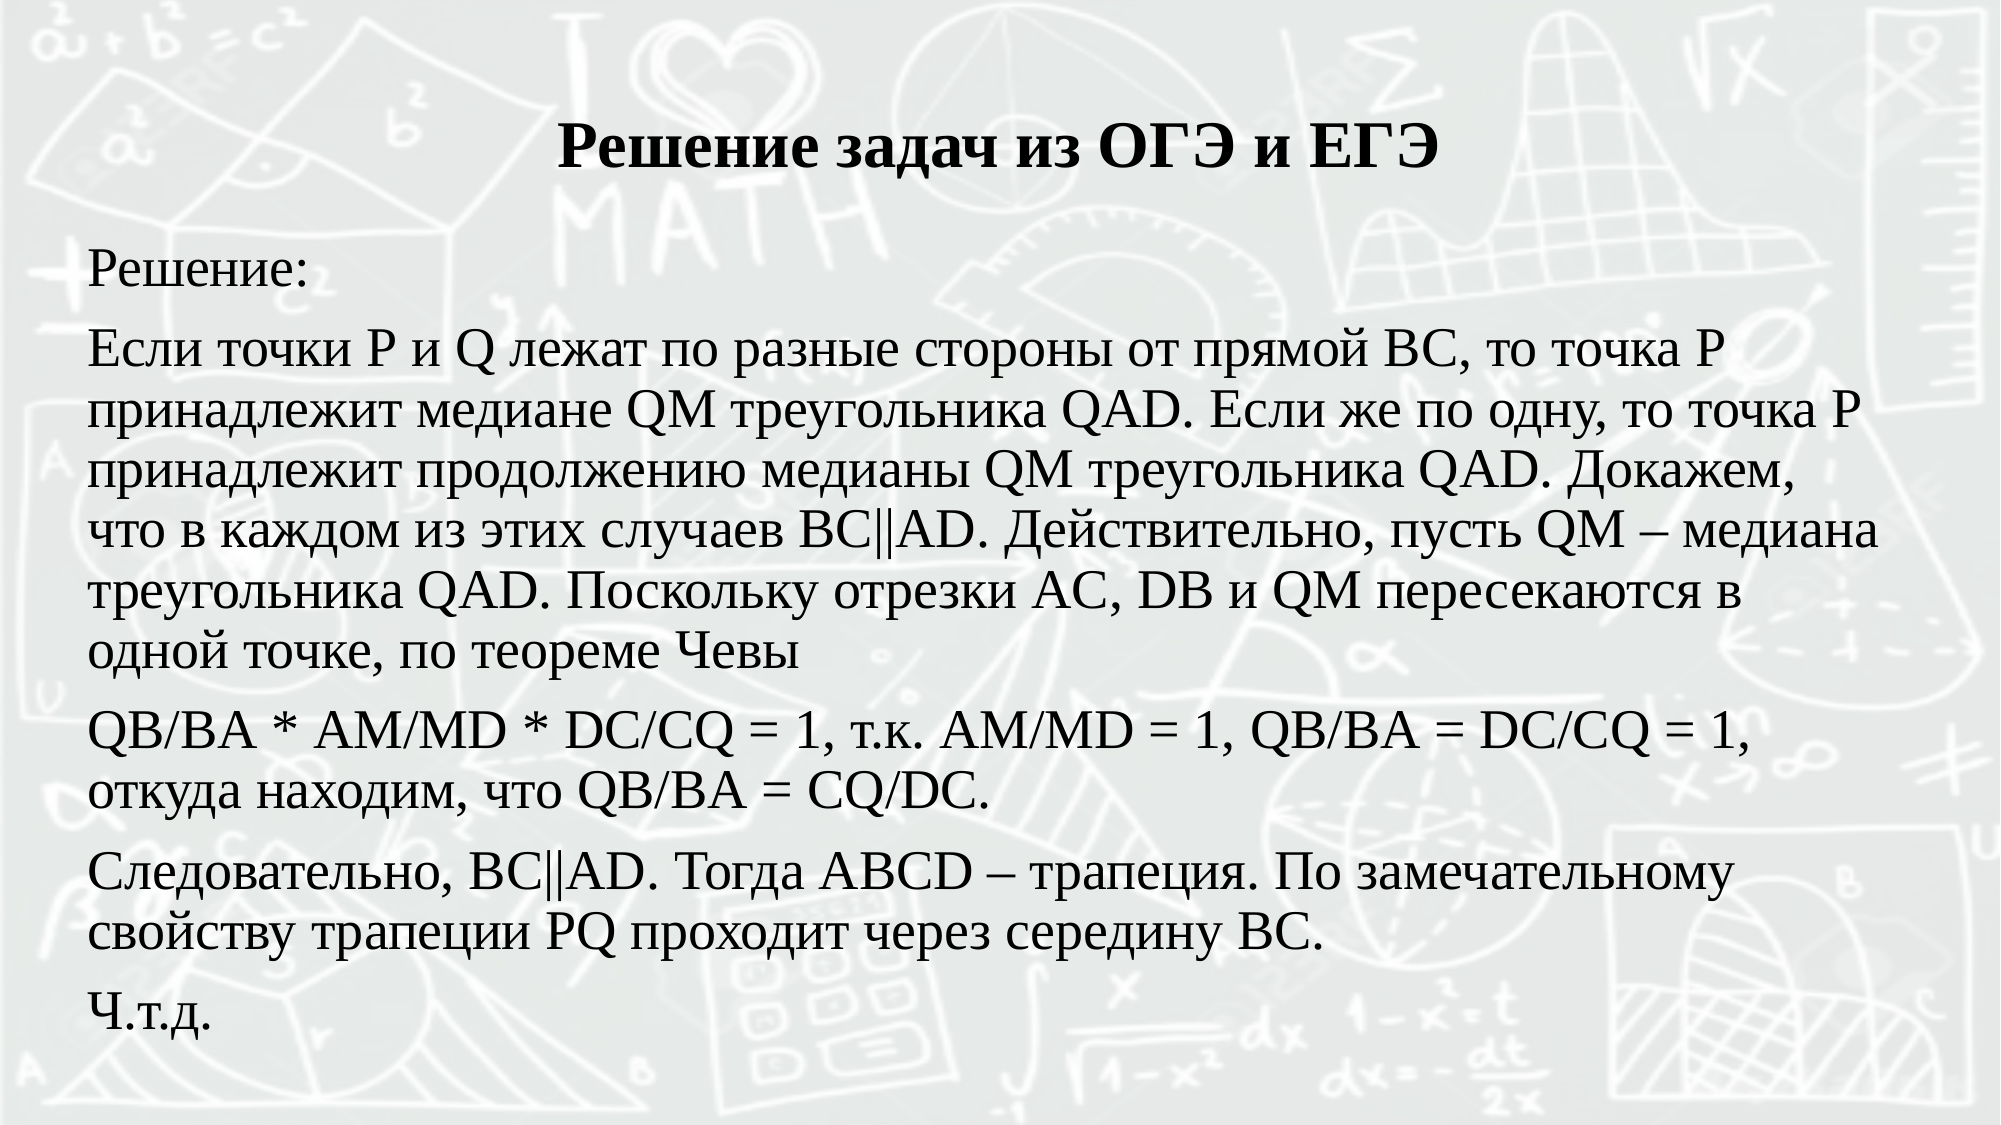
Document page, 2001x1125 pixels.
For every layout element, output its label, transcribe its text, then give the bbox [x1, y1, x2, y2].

title Решение задач из ОГЭ и ЕГЭ [137, 59, 1863, 231]
list Решение: Если точки Р и Q лежат по разные стороны от прямой ВС, то точка Р принадлежит медиане QM треугольника QAD. Если же по одну, то точка Р принадлежит продолжению медианы QM треугольника QAD. Докажем, что в каждом из этих случаев BC||AD. Действительно, пусть QM – медиана треугольника QAD. Поскольку отрезки AC, DB и QM пересекаются в одной точке, по теореме Чевы QB/BA * AM/MD * DC/CQ = 1, т.к. AM/MD = 1, QB/BA = DC/CQ = 1, откуда находим, что QB/BA = CQ/DC. Следовательно, BC||AD. Тогда ABCD – трапеция. По замечательному свойству трапеции PQ проходит через середину ВС. Ч.т.д. [71, 231, 1902, 1056]
